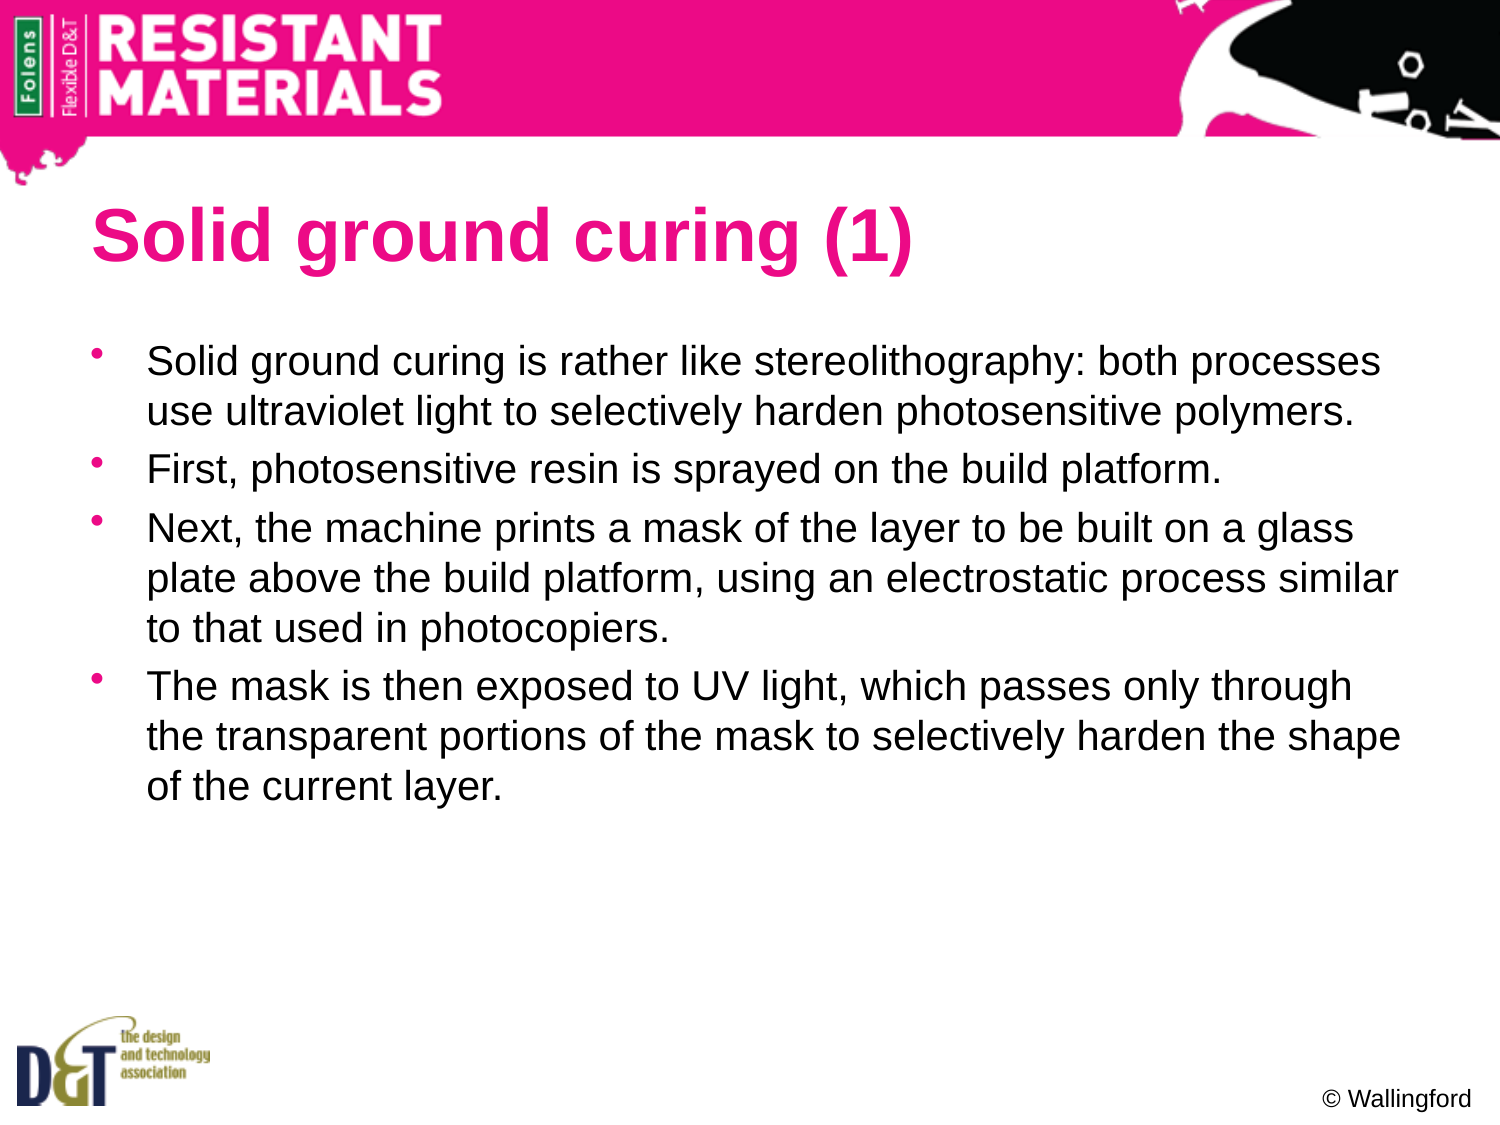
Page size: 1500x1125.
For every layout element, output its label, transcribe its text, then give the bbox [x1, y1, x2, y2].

text_box © Wallingford [1257, 1074, 1495, 1125]
list Solid ground curing is rather like stereolithography: both processes use ultraviolet light to selectively harden photosensitive polymers. First, photosensitive resin is sprayed on the build platform. Next, the machine prints a mask of the layer to be built on a glass plate above the build platform, using an electrostatic process similar to that used in photocopiers. The mask is then exposed to UV light, which passes only through the transparent portions of the mask to selectively harden the shape of the current layer. [75, 326, 1425, 1005]
picture [0, 0, 1500, 1125]
title Solid ground curing (1) [76, 160, 1427, 301]
